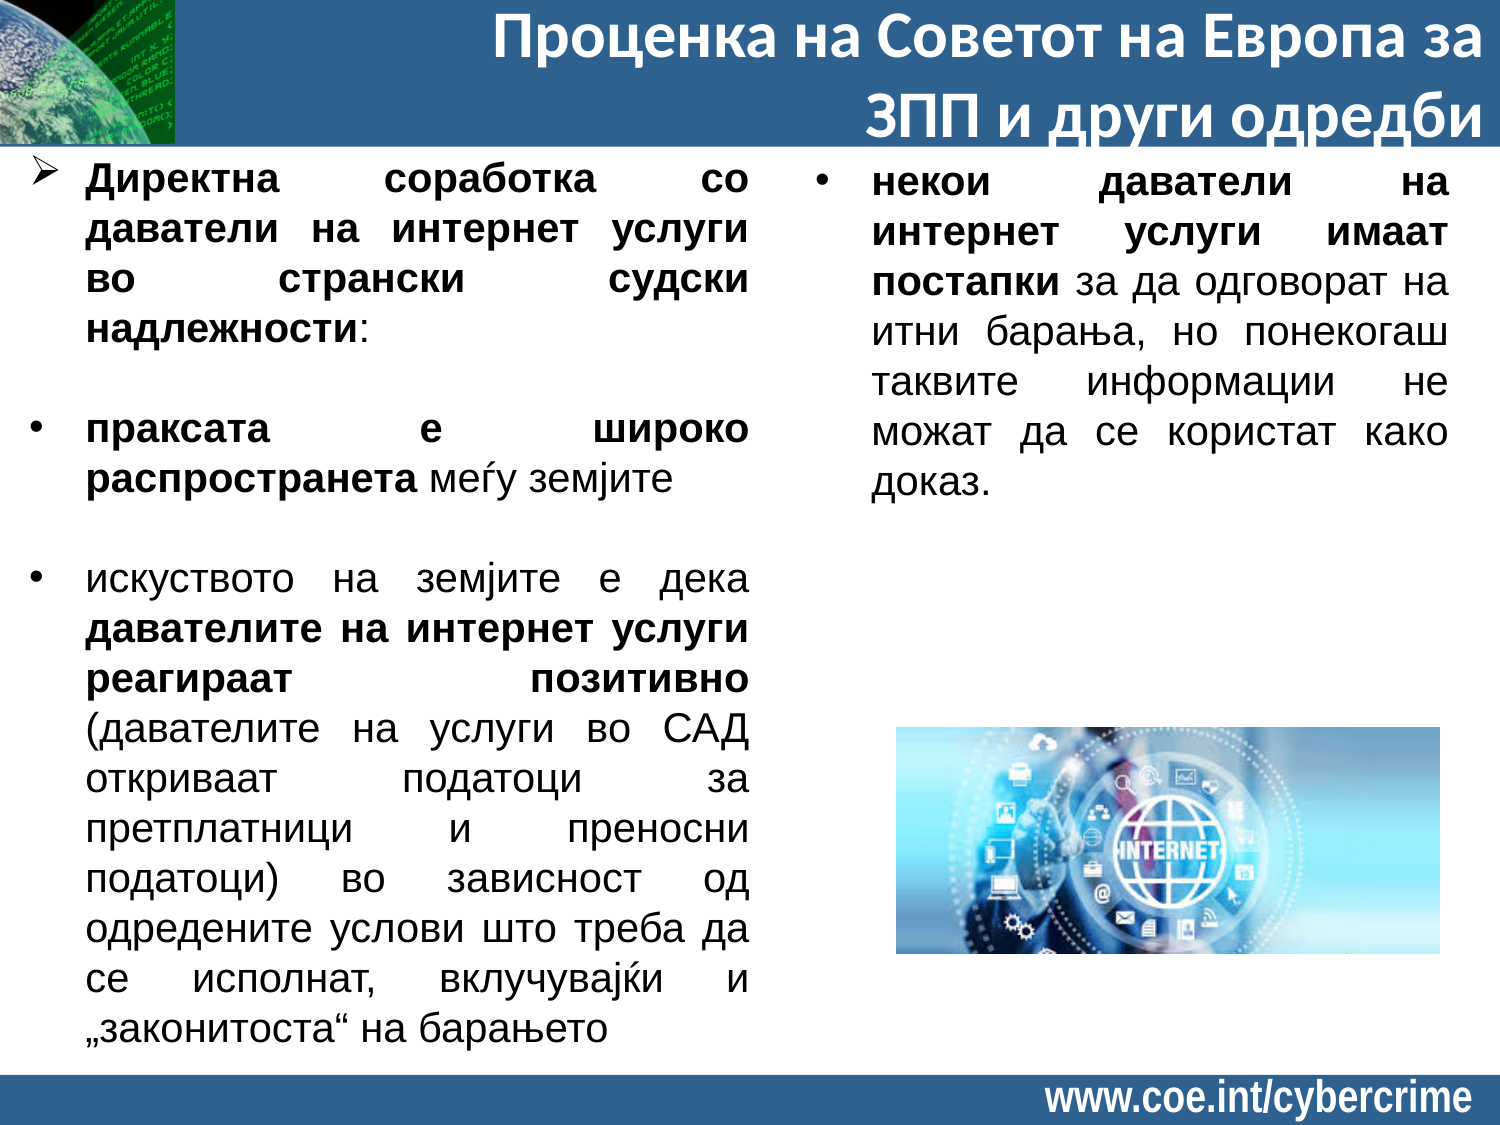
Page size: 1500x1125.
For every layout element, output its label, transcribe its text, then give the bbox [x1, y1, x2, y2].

text_box некои даватели на интернет услуги имаат постапки за да одговорат на итни барања, но понекогаш таквите информации не можат да се користат како доказ. [800, 146, 1464, 512]
text_box www.coe.int/cybercrime [1030, 1059, 1500, 1125]
text_box Директна соработка со даватели на интернет услуги во странски судски надлежности: праксата е широко распространета меѓу земјите искуството на земјите е дека давателите на интернет услуги реагираат позитивно (давателите на услуги во САД откриваат податоци за претплатници и преносни податоци) во зависност од одредените услови што треба да се исполнат, вклучувајќи и „законитоста“ на барањето [14, 143, 765, 1109]
text_box Проценка на Советот на Европа за ЗПП и други одредби [179, 0, 1500, 149]
picture [0, 0, 175, 144]
picture [895, 726, 1441, 954]
text_box [0, 1073, 1030, 1125]
